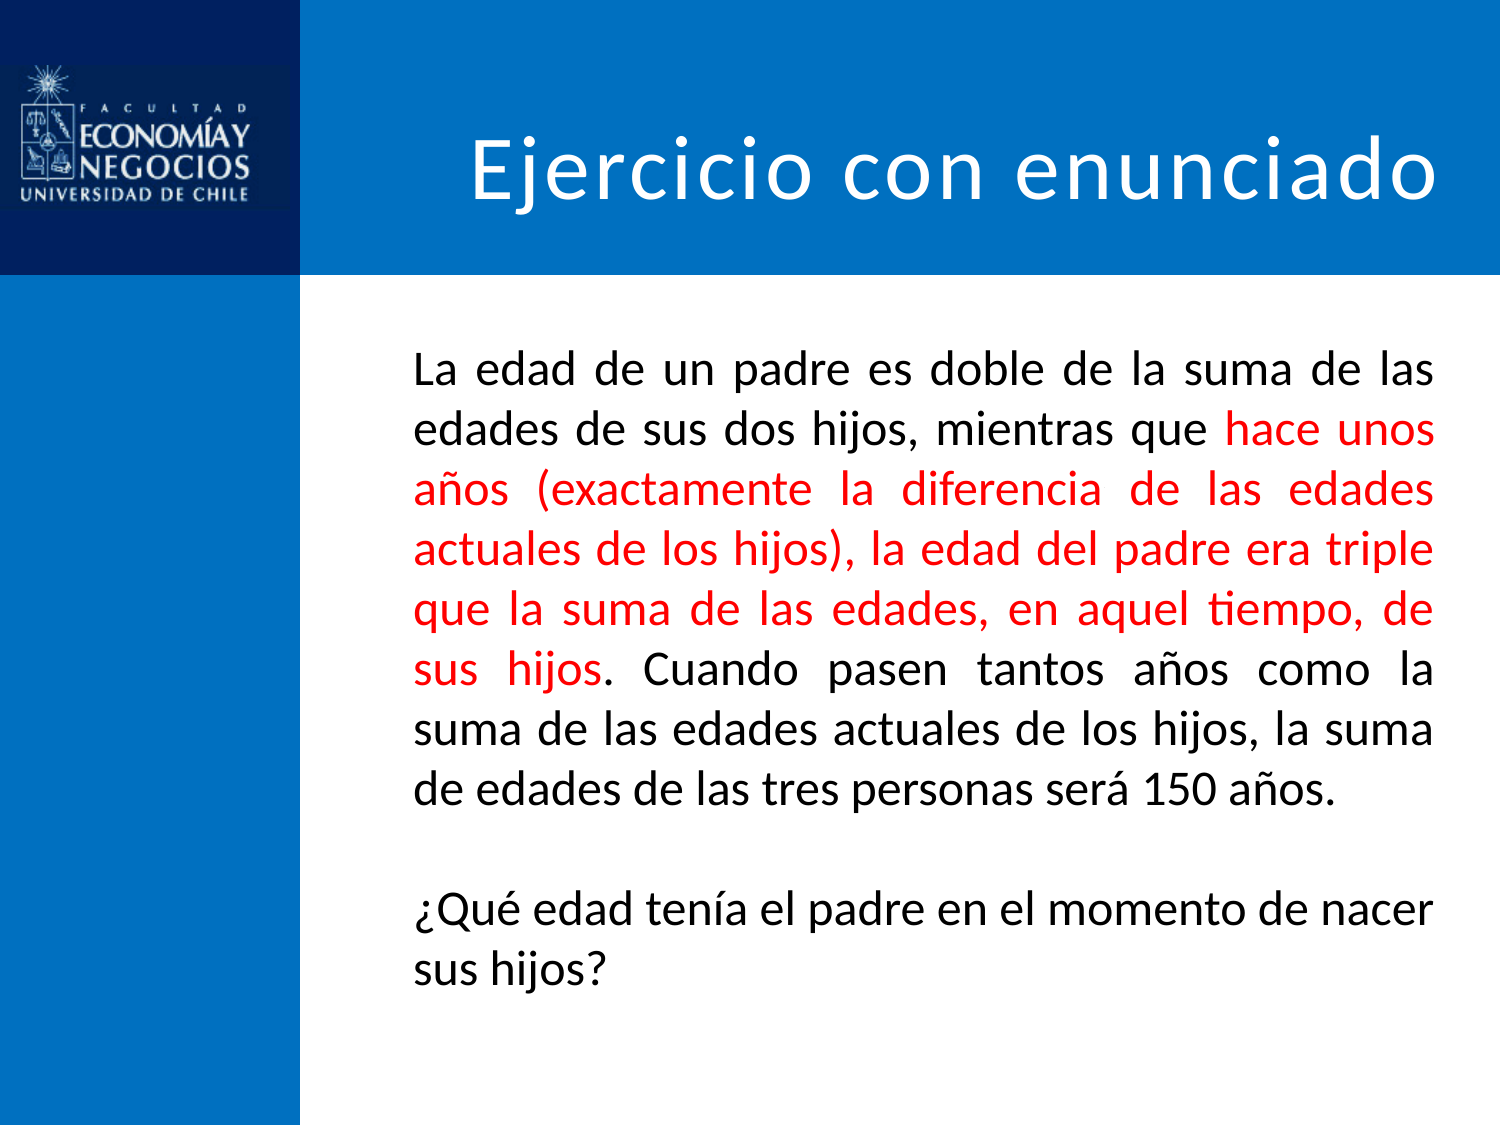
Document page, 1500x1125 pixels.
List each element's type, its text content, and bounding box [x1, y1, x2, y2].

title Ejercicio con enunciado [281, 46, 1456, 279]
picture [0, 64, 290, 211]
text_box La edad de un padre es doble de la suma de las edades de sus dos hijos, mientras que hace unos años (exactamente la diferencia de las edades actuales de los hijos), la edad del padre era triple que la suma de las edades, en aquel tiempo, de sus hijos. Cuando pasen tantos años como la suma de las edades actuales de los hijos, la suma de edades de las tres personas será 150 años. ¿Qué edad tenía el padre en el momento de nacer sus hijos? [398, 328, 1450, 1003]
